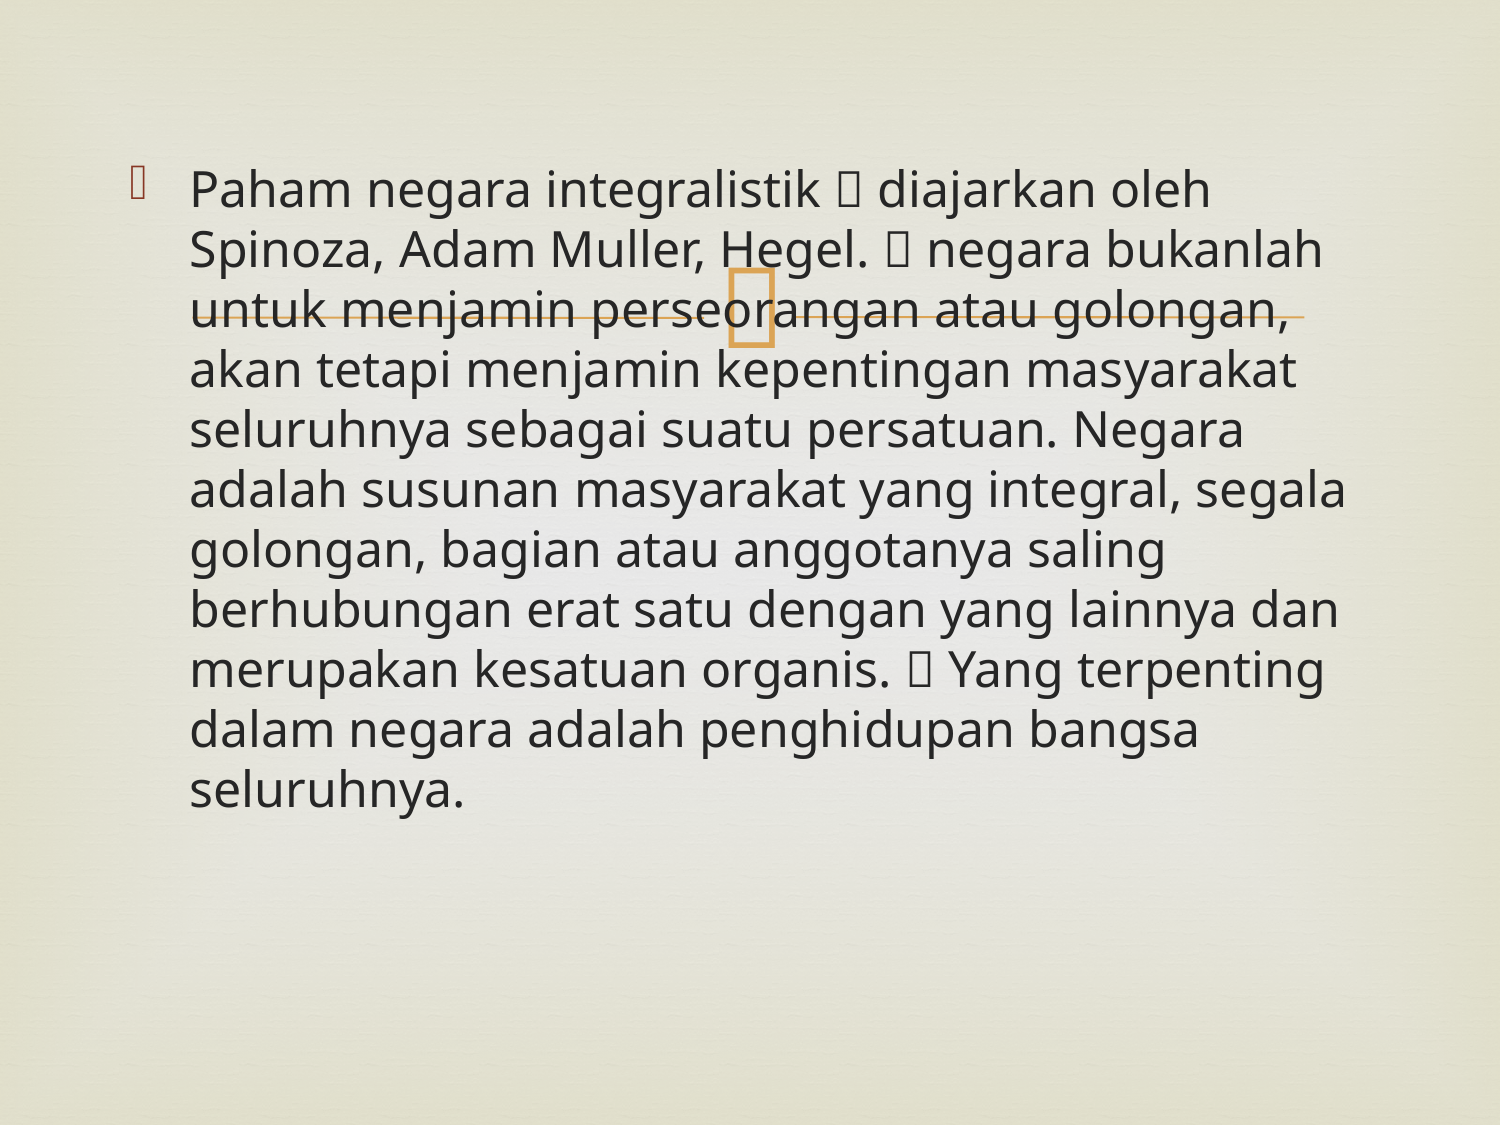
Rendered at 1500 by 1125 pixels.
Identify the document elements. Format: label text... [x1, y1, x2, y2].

list Paham negara integralistik  diajarkan oleh Spinoza, Adam Muller, Hegel.  negara bukanlah untuk menjamin perseorangan atau golongan, akan tetapi menjamin kepentingan masyarakat seluruhnya sebagai suatu persatuan. Negara adalah susunan masyarakat yang integral, segala golongan, bagian atau anggotanya saling berhubungan erat satu dengan yang lainnya dan merupakan kesatuan organis.  Yang terpenting dalam negara adalah penghidupan bangsa seluruhnya. [114, 149, 1386, 1005]
